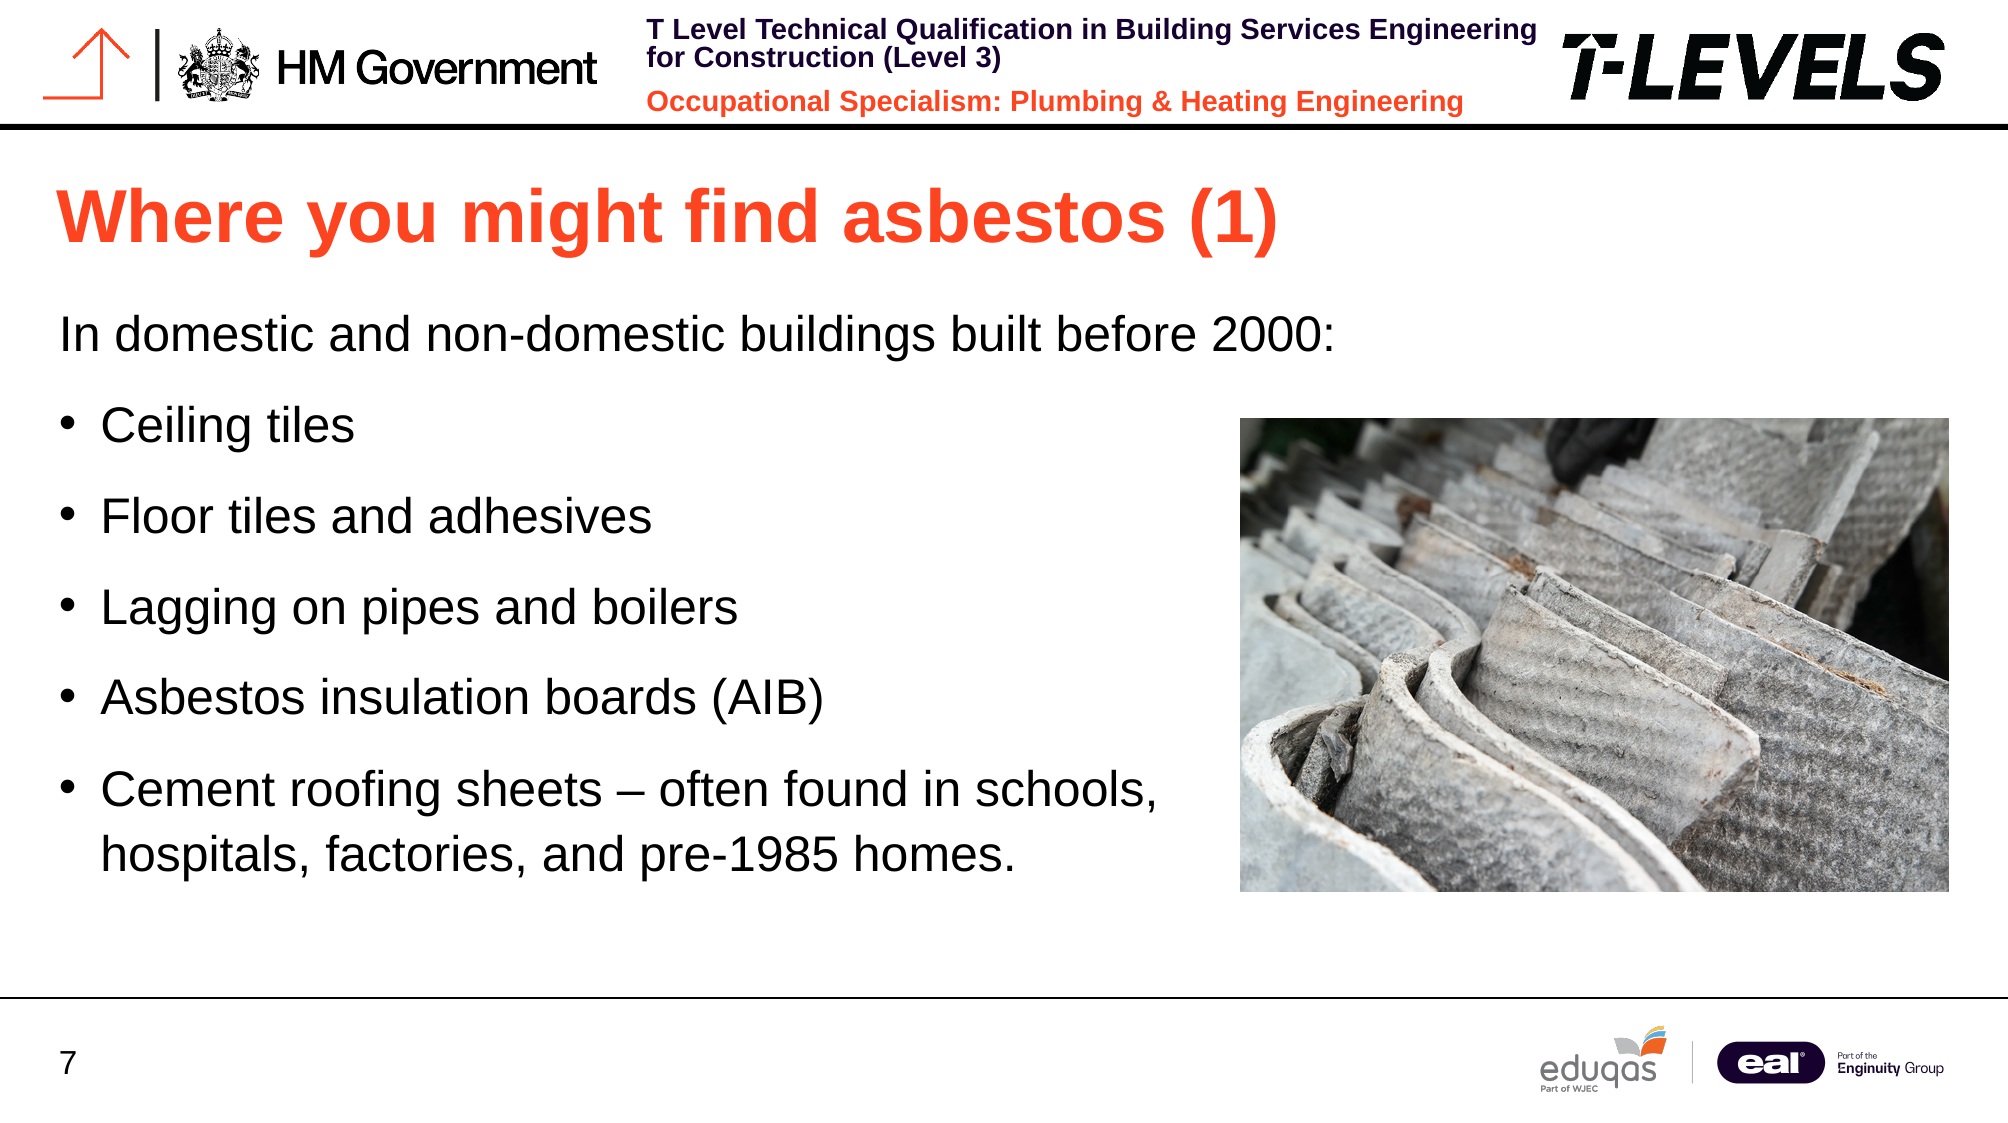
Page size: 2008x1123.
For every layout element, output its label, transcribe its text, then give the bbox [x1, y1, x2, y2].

list In domestic and non-domestic buildings built before 2000: Ceiling tiles Floor tiles and adhesives Lagging on pipes and boilers Asbestos insulation boards (AIB) Cement roofing sheets – often found in schools, hospitals, factories, and pre-1985 homes. [59, 295, 1345, 975]
picture [38, 27, 136, 100]
picture [155, 28, 597, 102]
picture [1535, 1021, 1949, 1097]
picture [1543, 25, 1964, 108]
picture [1239, 418, 1949, 892]
title Where you might find asbestos (1) [41, 111, 1949, 314]
